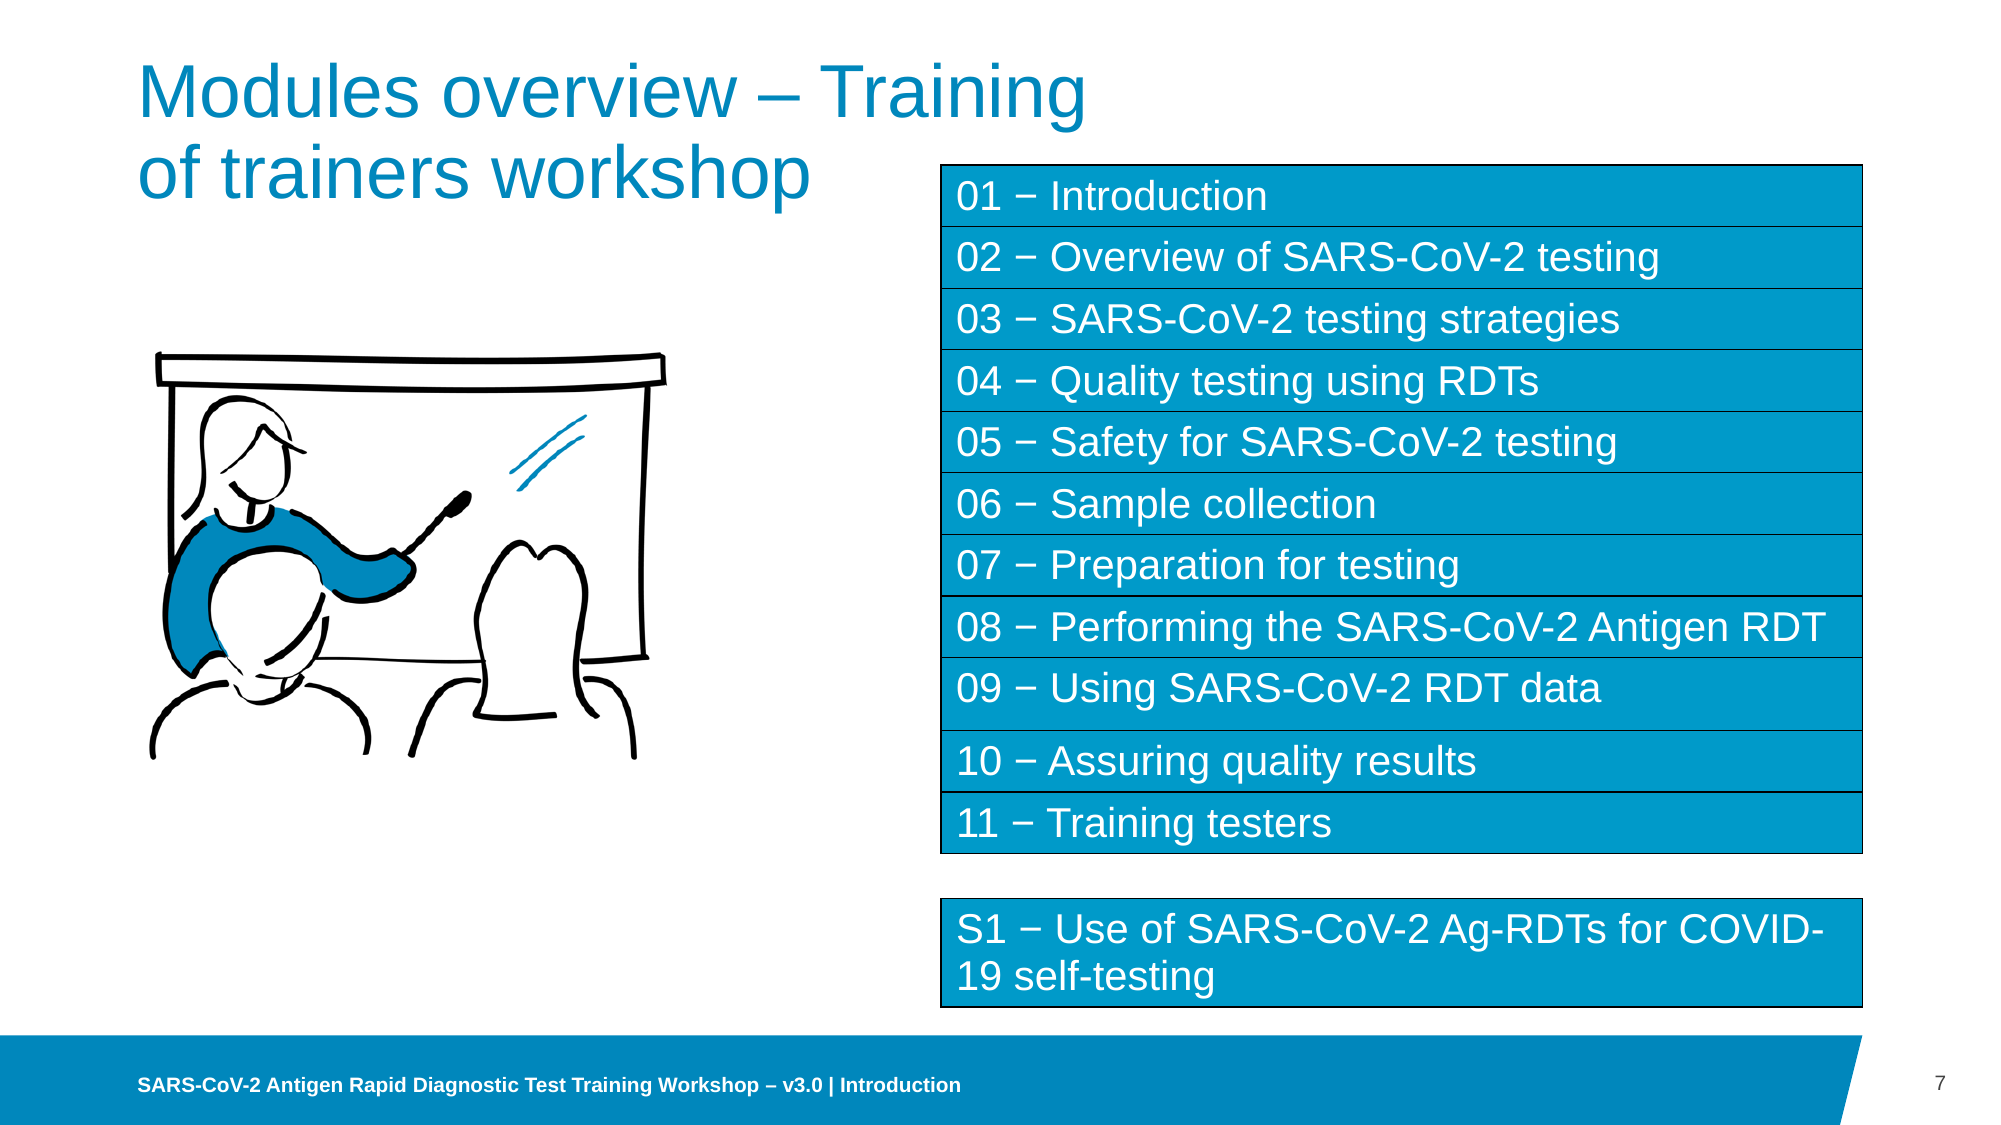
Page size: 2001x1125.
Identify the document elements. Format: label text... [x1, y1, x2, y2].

table_cell 03 − SARS-CoV-2 testing strategies [942, 289, 1862, 349]
table_cell 05 − Safety for SARS-CoV-2 testing [942, 412, 1862, 472]
title Modules overview – Training of trainers workshop [137, 59, 1112, 215]
table_cell 09 − Using SARS-CoV-2 RDT data [942, 658, 1862, 730]
table_cell 11 − Training testers [942, 793, 1862, 853]
table_cell 08 − Performing the SARS-CoV-2 Antigen RDT [942, 597, 1862, 657]
table_header S1 − Use of SARS-CoV-2 Ag-RDTs for COVID-19 self-testing [942, 899, 1862, 1006]
footer SARS-CoV-2 Antigen Rapid Diagnostic Test Training Workshop – v3.0 | Introduction [137, 1042, 1338, 1125]
table_cell 04 − Quality testing using RDTs [942, 350, 1862, 411]
slide_number 7 [1862, 1035, 1947, 1125]
table_cell 10 − Assuring quality results [942, 731, 1862, 791]
table_cell 06 − Sample collection [942, 473, 1862, 534]
picture [114, 306, 726, 783]
table_cell 07 − Preparation for testing [942, 535, 1862, 595]
table_cell 02 − Overview of SARS-CoV-2 testing [942, 227, 1862, 288]
table_header 01 − Introduction [942, 166, 1862, 226]
